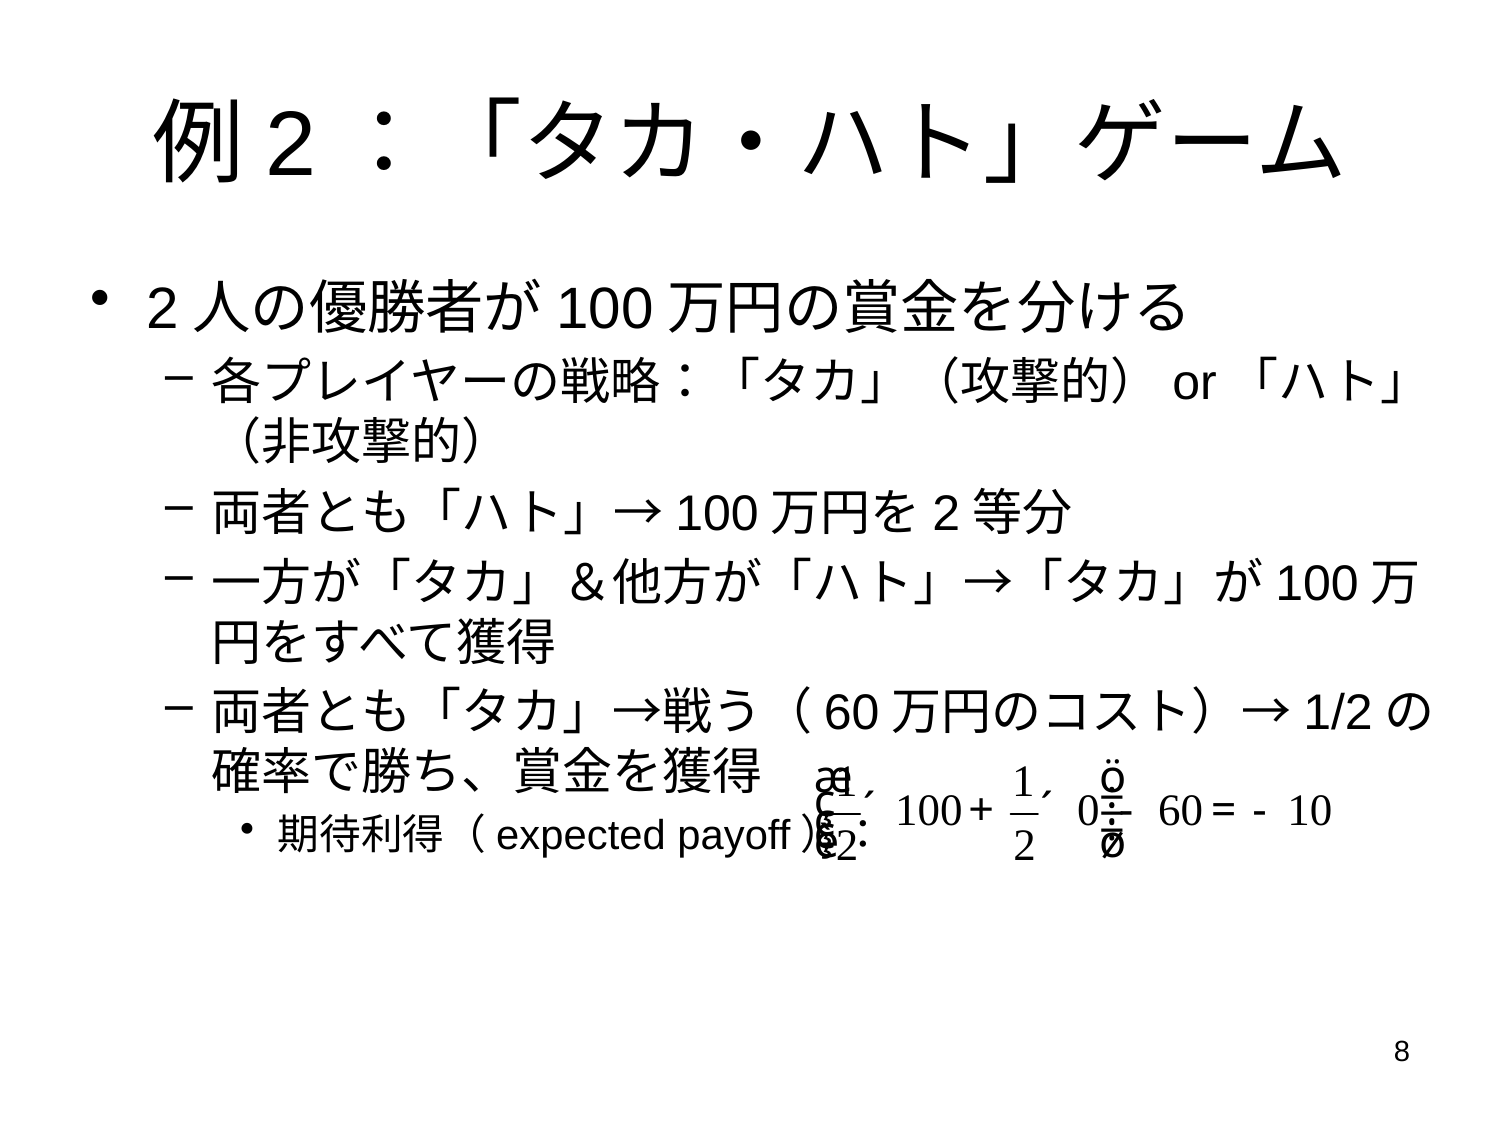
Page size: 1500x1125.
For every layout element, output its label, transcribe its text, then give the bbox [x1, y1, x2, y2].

title 例2：「タカ・ハト」ゲーム [75, 45, 1425, 233]
slide_number 8 [1074, 1024, 1426, 1103]
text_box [810, 749, 1340, 878]
list 2人の優勝者が100万円の賞金を分ける 各プレイヤーの戦略：「タカ」（攻撃的）or「ハト」（非攻撃的） 両者とも「ハト」→100万円を2等分 一方が「タカ」＆他方が「ハト」→「タカ」が100万円をすべて獲得 両者とも「タカ」→戦う（60万円のコスト）→1/2の確率で勝ち、賞金を獲得 期待利得（expected payoff）： [75, 262, 1450, 1005]
